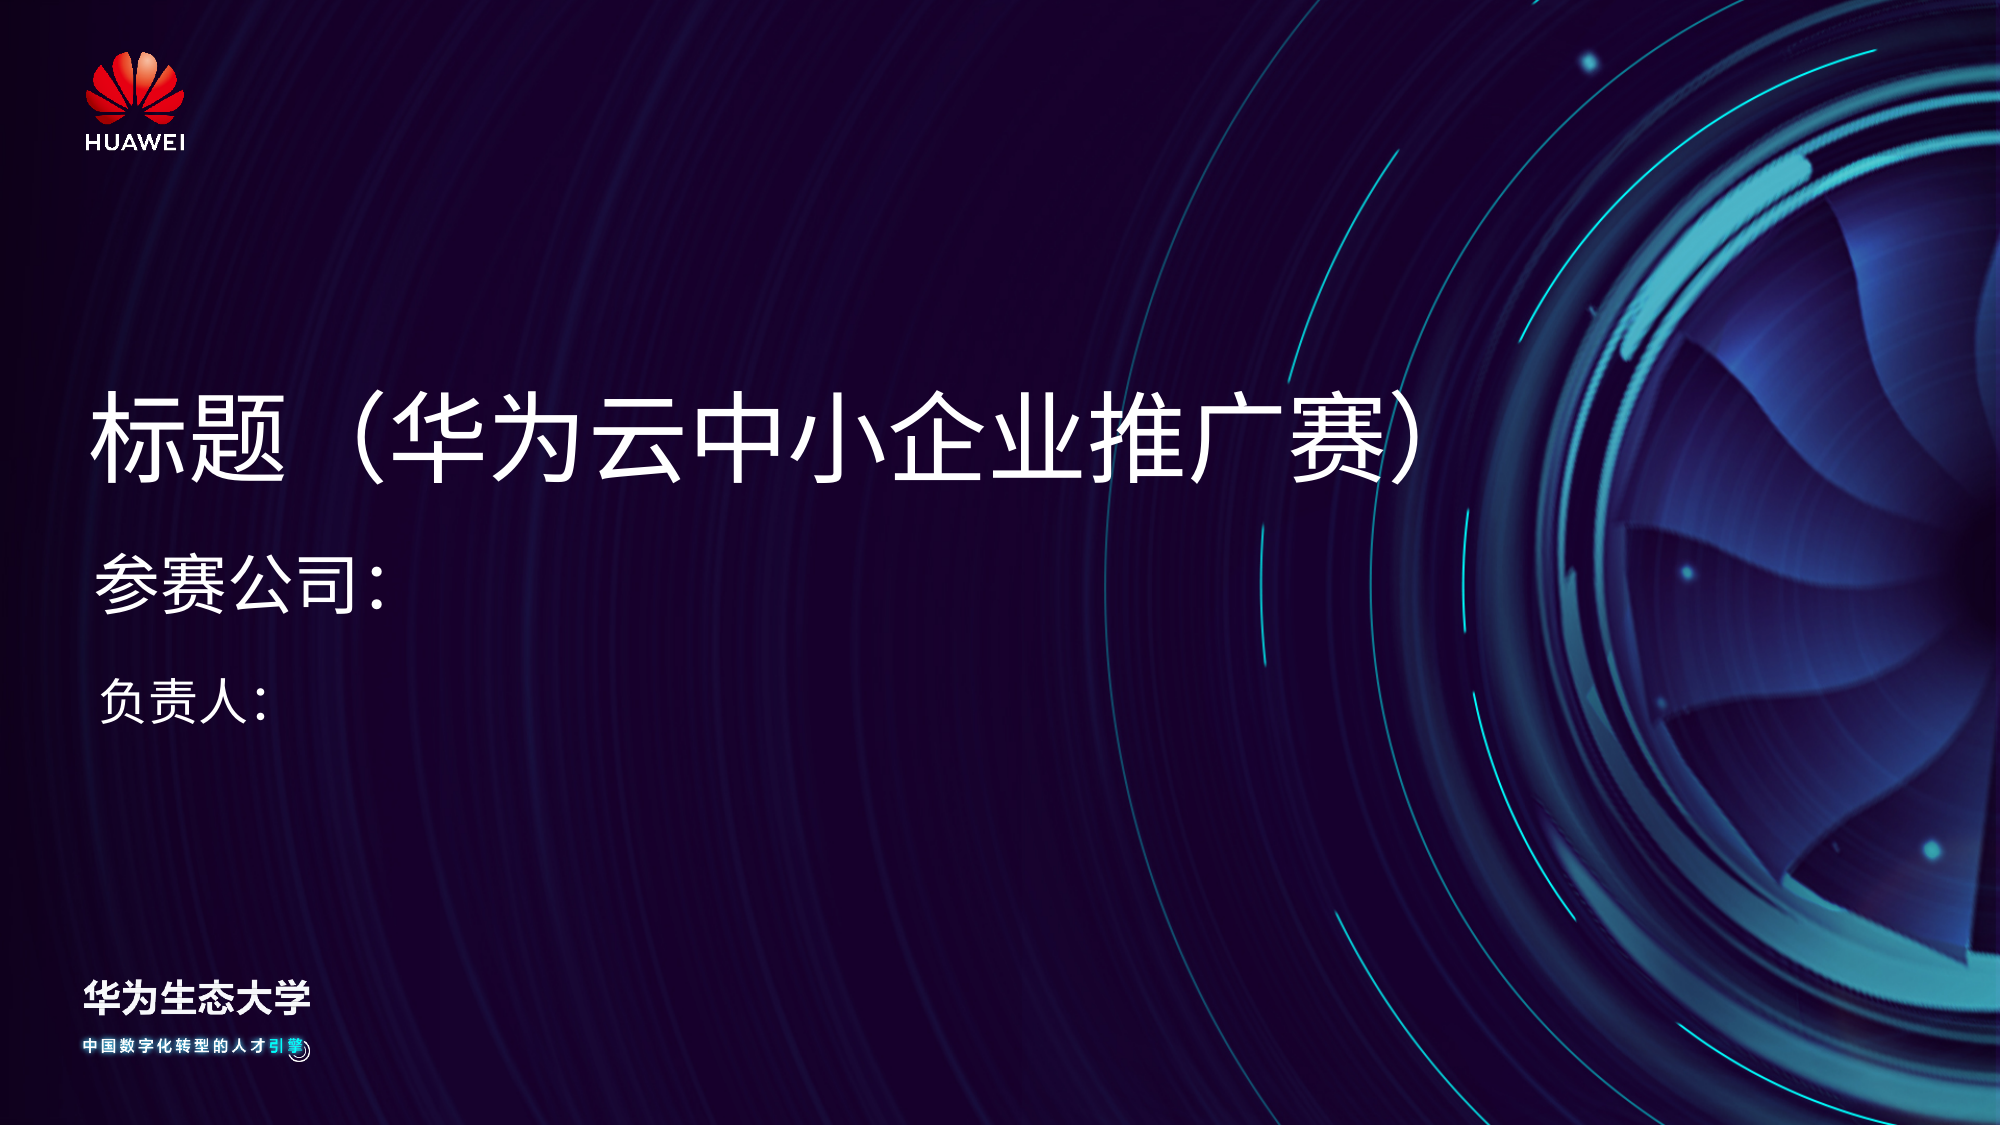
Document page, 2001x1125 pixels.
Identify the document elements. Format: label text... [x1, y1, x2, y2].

text_box 标题（华为云中小企业推广赛） [73, 368, 1925, 528]
text_box 参赛公司： [73, 503, 1441, 663]
picture [0, 0, 2000, 1125]
text_box 负责人： [83, 663, 1233, 738]
